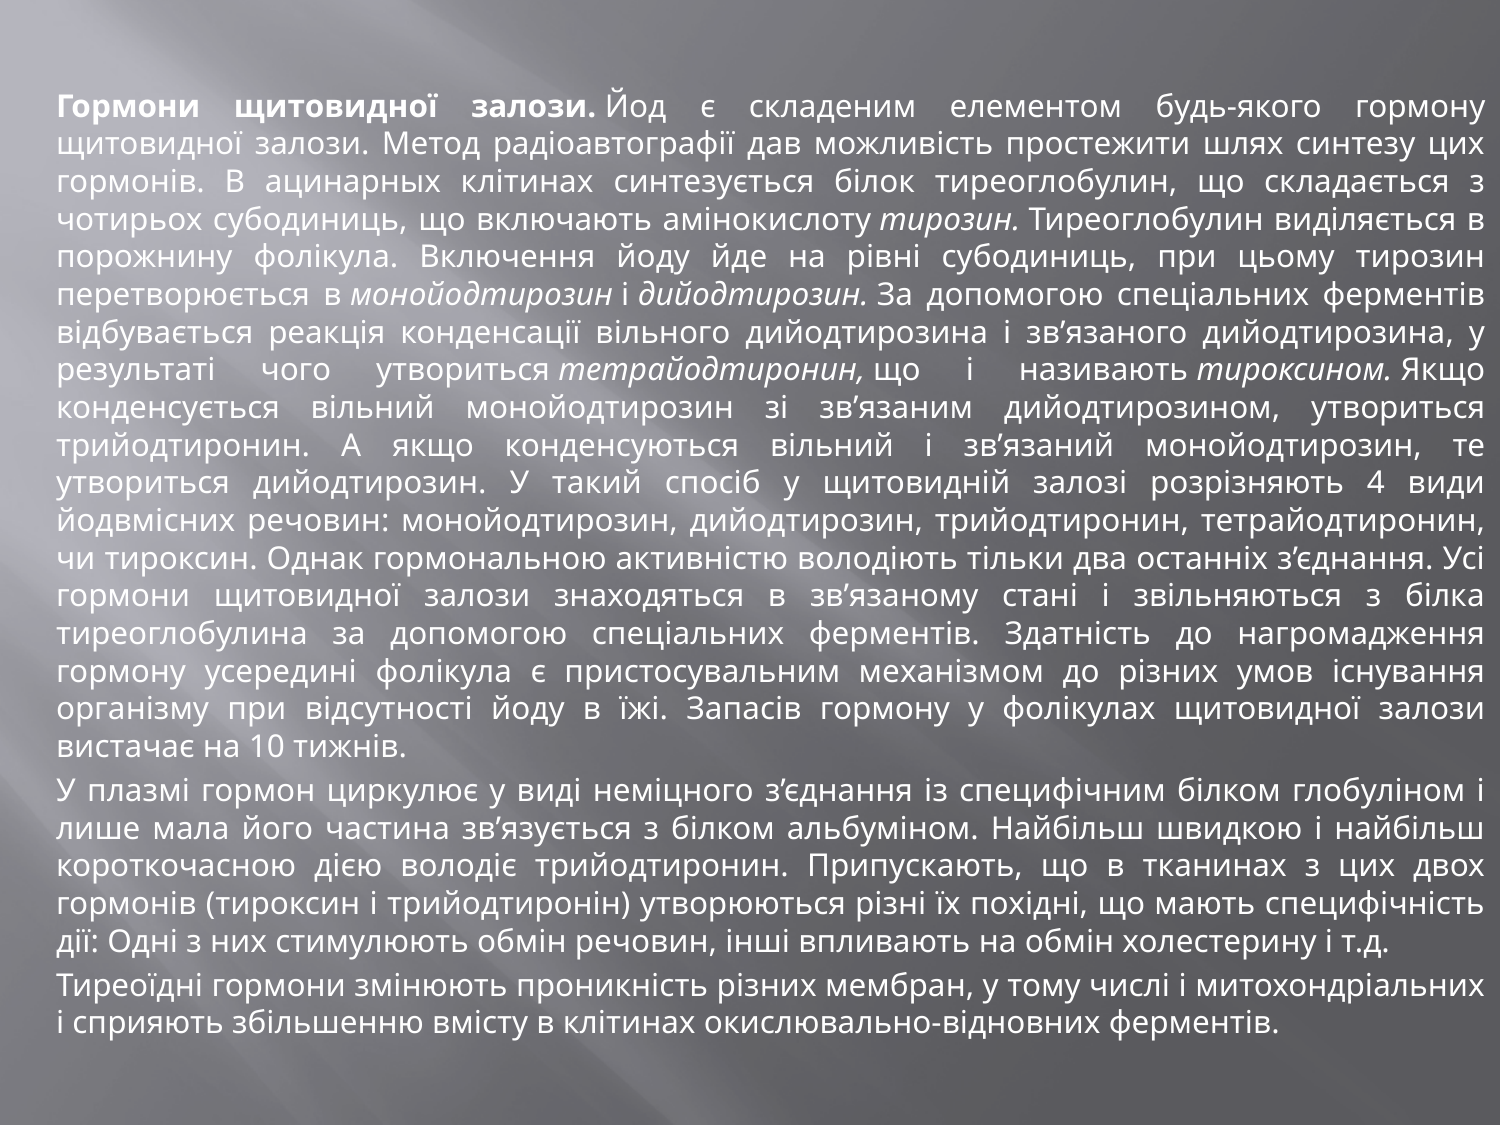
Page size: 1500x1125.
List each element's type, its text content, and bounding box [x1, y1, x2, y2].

subtitle Гормони щитовидної залози. Йод є складеним елементом будь-якого гормону щитовидної залози. Метод радіоавтографії дав можливість простежити шлях синтезу цих гормонів. В ацинарных клітинах синтезується білок тиреоглобулин, що складається з чотирьох субодиниць, що включають амінокислоту тирозин. Тиреоглобулин виділяється в порожнину фолікула. Включення йоду йде на рівні субодиниць, при цьому тирозин перетворюється в монойодтирозин і дийодтирозин. За допомогою спеціальних ферментів відбувається реакція конденсації вільного дийодтирозина і зв’язаного дийодтирозина, у результаті чого утвориться тетрайодтиронин, що і називають тироксином. Якщо конденсується вільний монойодтирозин зі зв’язаним дийодтирозином, утвориться трийодтиронин. А якщо конденсуються вільний і зв’язаний монойодтирозин, те утвориться дийодтирозин. У такий спосіб у щитовидній залозі розрізняють 4 види йодвмісних речовин: монойодтирозин, дийодтирозин, трийодтиронин, тетрайодтиронин, чи тироксин. Однак гормональною активністю володіють тільки два останніх з’єднання. Усі гормони щитовидної залози знаходяться в зв’язаному стані і звільняються з білка тиреоглобулина за допомогою спеціальних ферментів. Здатність до нагромадження гормону усередині фолікула є пристосувальним механізмом до різних умов існування організму при відсутності йоду в їжі. Запасів гормону у фолікулах щитовидної залози вистачає на 10 тижнів. У плазмі гормон циркулює у виді неміцного з’єднання із специфічним білком глобуліном і лише мала його частина зв’язується з білком альбуміном. Найбільш швидкою і найбільш короткочасною дією володіє трийодтиронин. Припускають, що в тканинах з цих двох гормонів (тироксин і трийодтиронін) утворюються різні їх похідні, що мають специфічність дії: Одні з них стимулюють обмін речовин, інші впливають на обмін холестерину і т.д. Тиреоїдні гормони змінюють проникність різних мембран, у тому числі і митохондріальних і сприяють збільшенню вмісту в клітинах окислювально-відновних ферментів. [41, 78, 1500, 1125]
